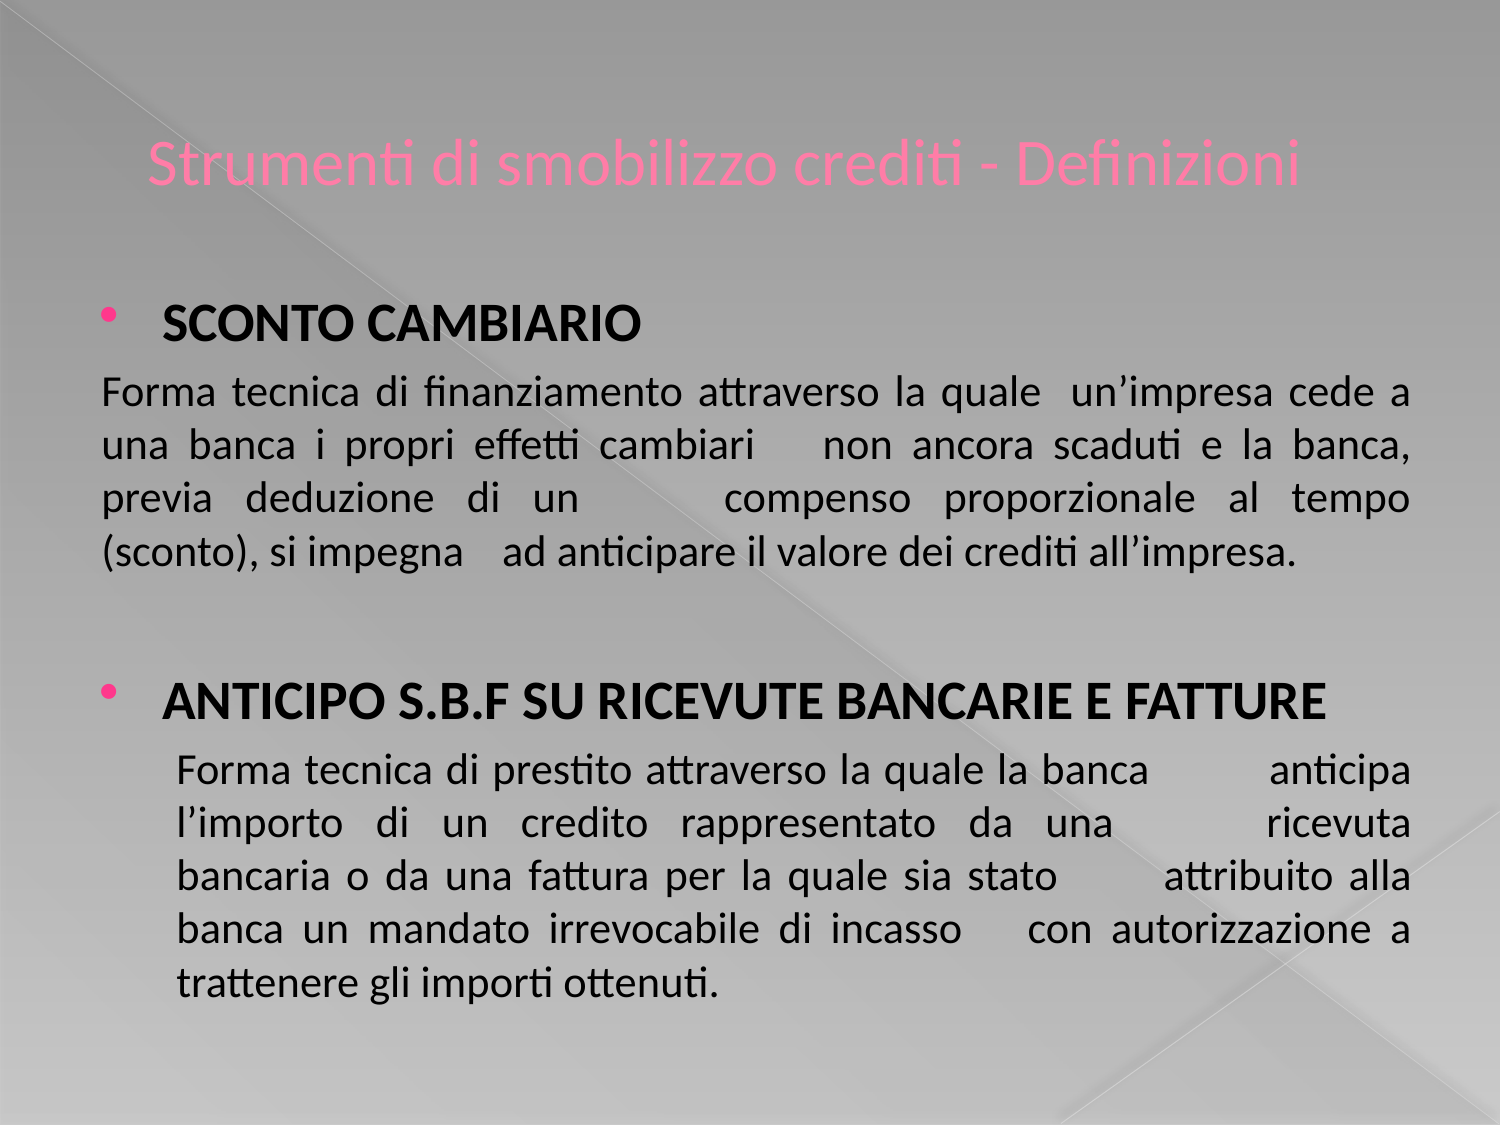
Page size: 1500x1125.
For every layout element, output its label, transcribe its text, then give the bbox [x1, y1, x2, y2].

title Strumenti di smobilizzo crediti - Definizioni [53, 43, 1447, 274]
list SCONTO CAMBIARIO Forma tecnica di finanziamento attraverso la quale un’impresa cede a una banca i propri effetti cambiari non ancora scaduti e la banca, previa deduzione di un compenso proporzionale al tempo (sconto), si impegna ad anticipare il valore dei crediti all’impresa. ANTICIPO S.B.F SU RICEVUTE BANCARIE E FATTURE Forma tecnica di prestito attraverso la quale la banca anticipa l’importo di un credito rappresentato da una ricevuta bancaria o da una fattura per la quale sia stato attribuito alla banca un mandato irrevocabile di incasso con autorizzazione a trattenere gli importi ottenuti. [76, 278, 1427, 1029]
